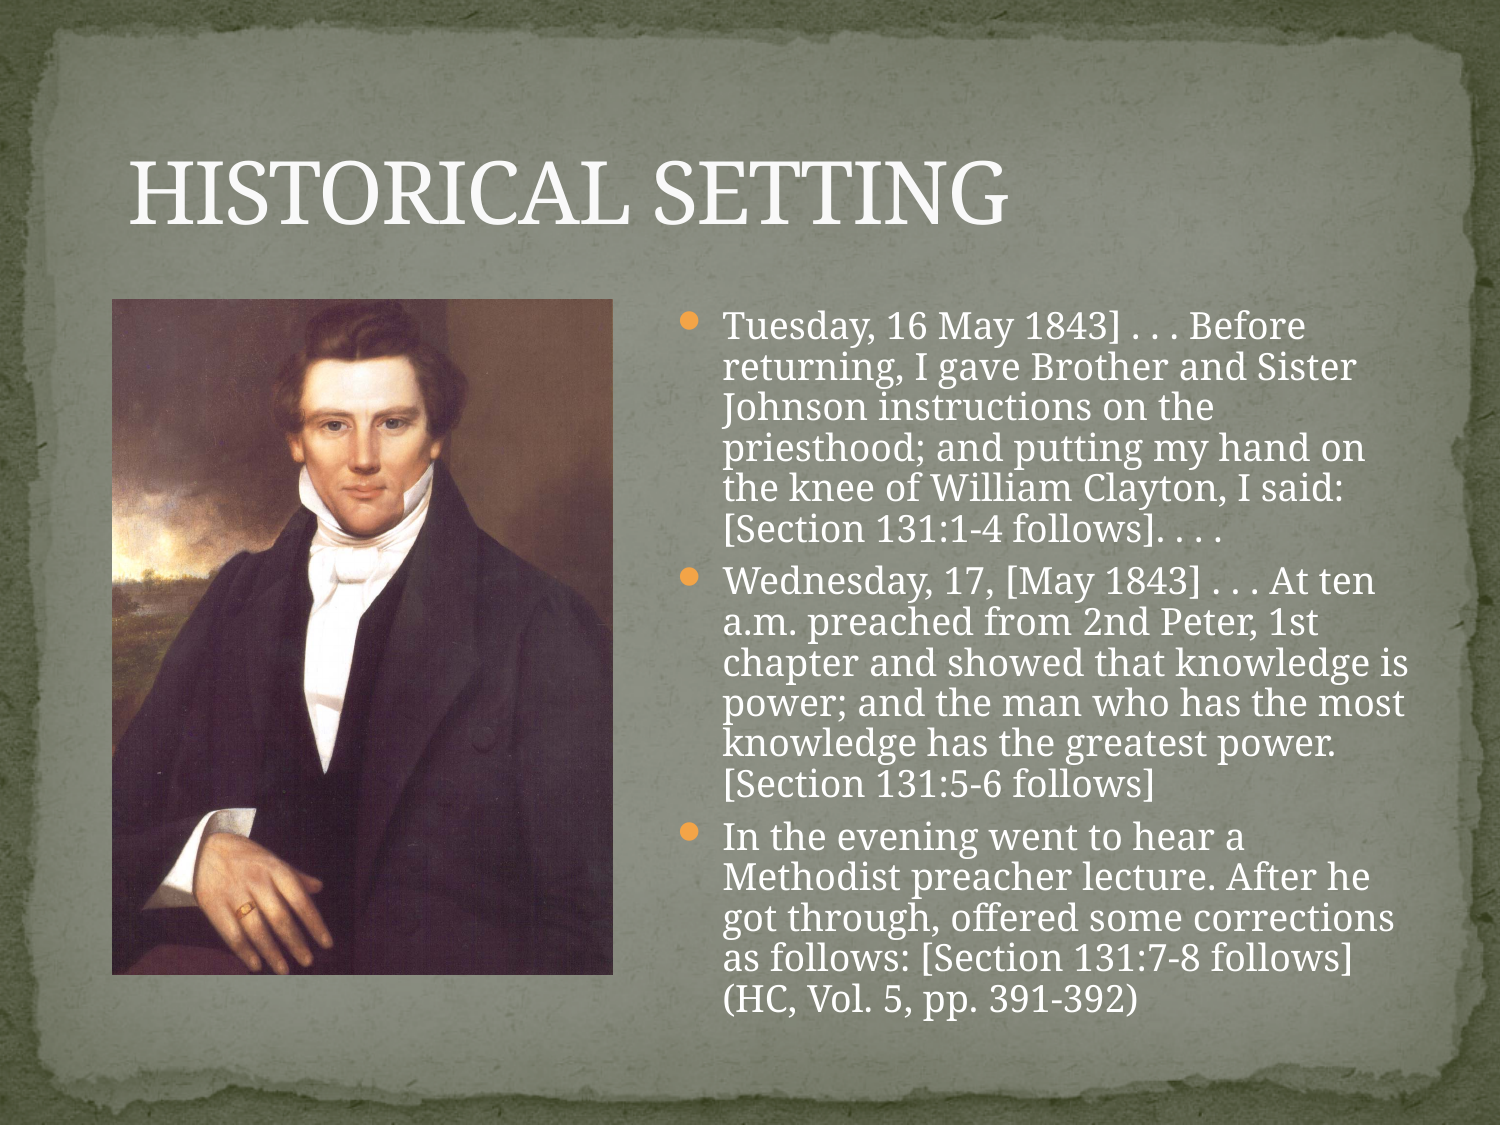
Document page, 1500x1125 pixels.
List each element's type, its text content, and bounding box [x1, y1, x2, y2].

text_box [115, 302, 612, 973]
title HISTORICAL SETTING [112, 62, 1388, 250]
list Tuesday, 16 May 1843] . . . Before returning, I gave Brother and Sister Johnson instructions on the priesthood; and putting my hand on the knee of William Clayton, I said: [Section 131:1-4 follows]. . . . Wednesday, 17, [May 1843] . . . At ten a.m. preached from 2nd Peter, 1st chapter and showed that knowledge is power; and the man who has the most knowledge has the greatest power. [Section 131:5-6 follows] In the evening went to hear a Methodist preacher lecture. After he got through, offered some corrections as follows: [Section 131:7-8 follows] (HC, Vol. 5, pp. 391-392) [662, 299, 1438, 976]
